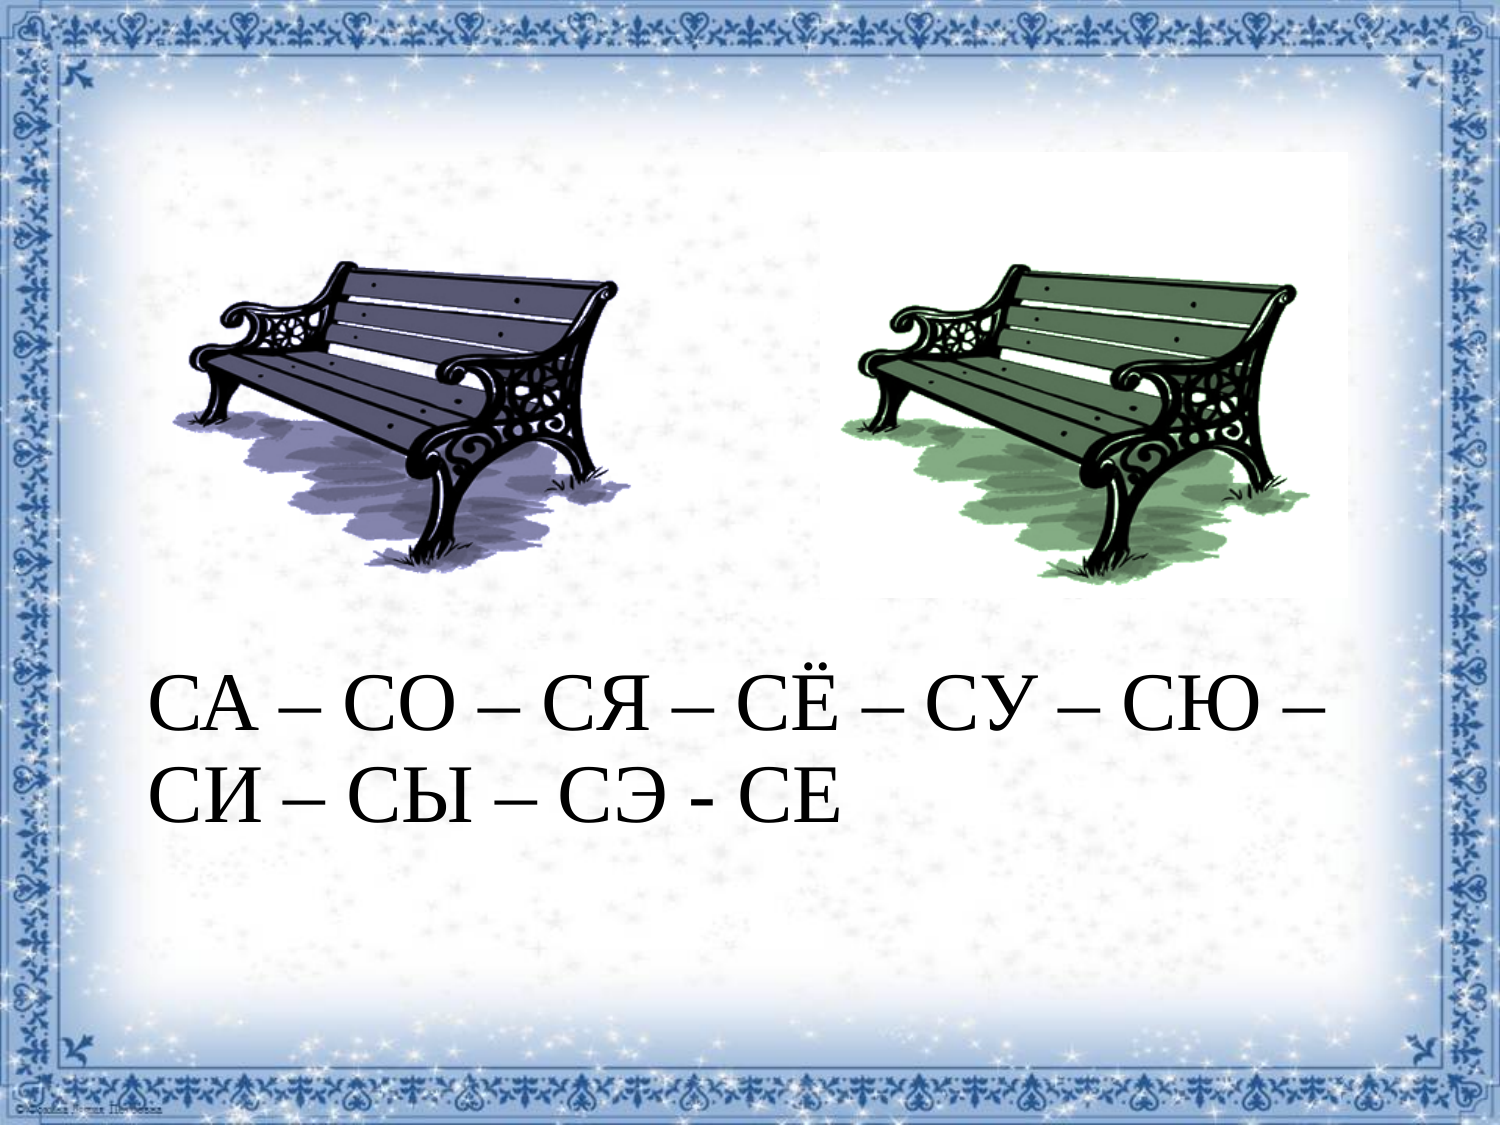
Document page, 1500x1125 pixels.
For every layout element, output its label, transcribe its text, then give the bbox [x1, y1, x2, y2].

table_header СА – СО – СЯ – СЁ – СУ – СЮ – СИ – СЫ – СЭ - СЕ [129, 656, 1395, 914]
picture [0, 0, 1500, 1125]
